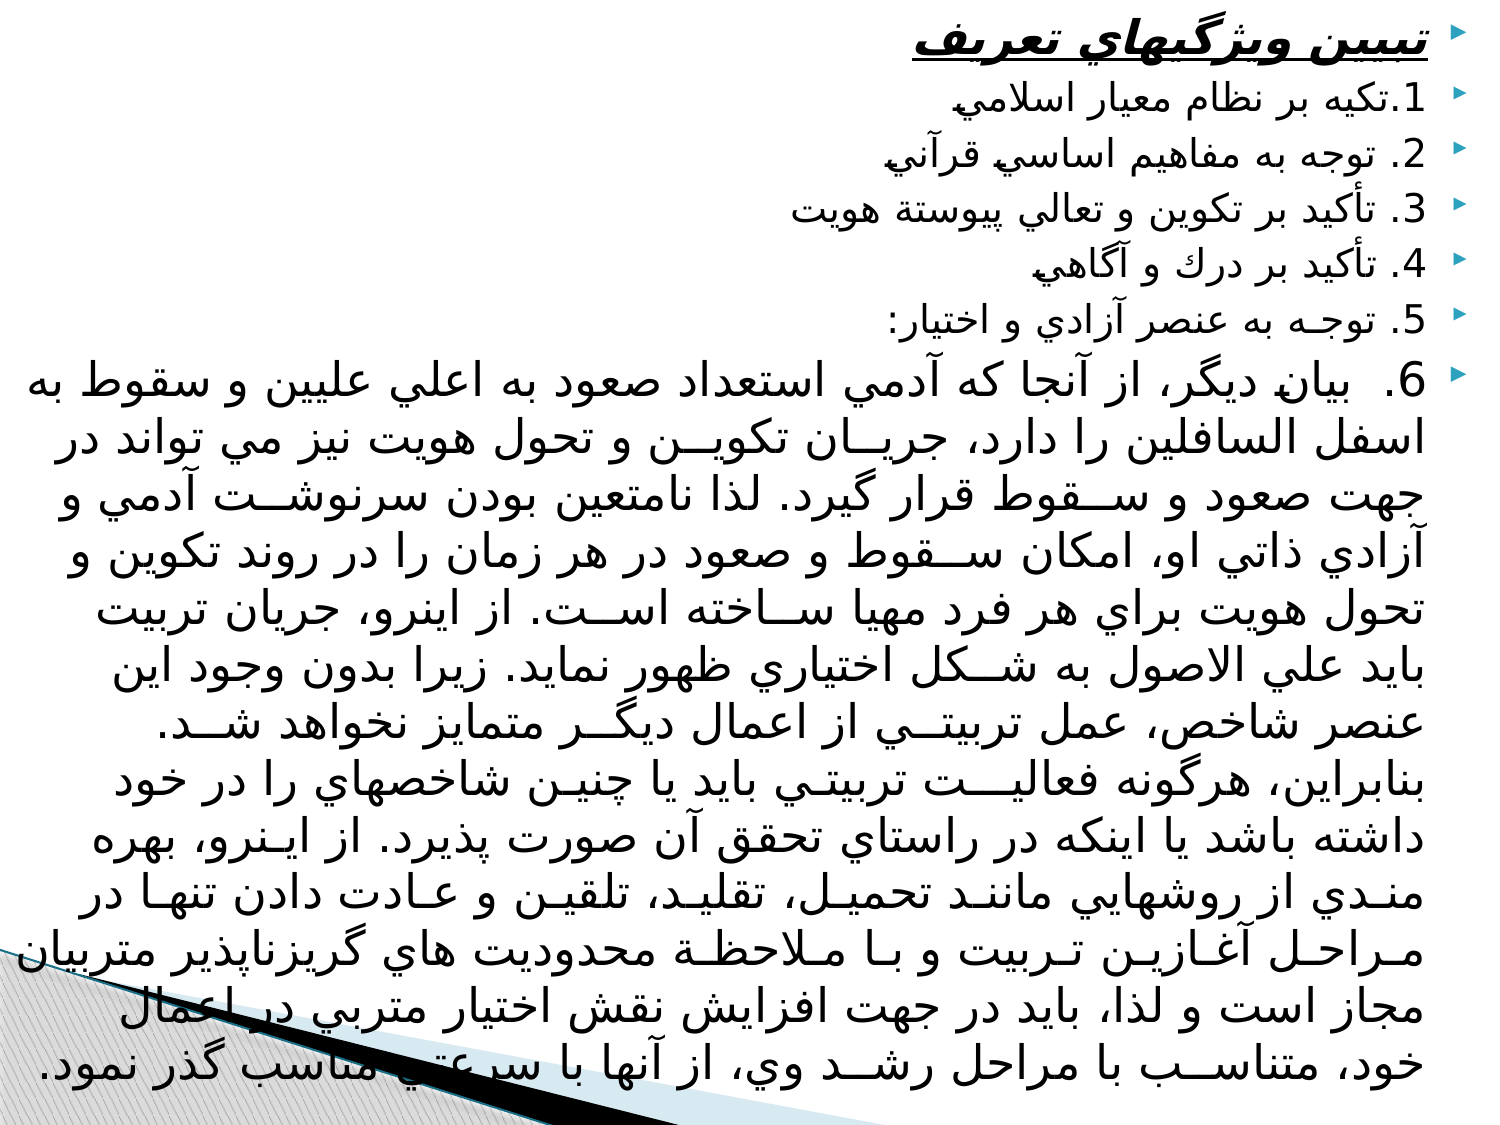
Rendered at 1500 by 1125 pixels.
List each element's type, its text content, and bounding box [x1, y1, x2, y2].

list تبيين ويژگيهاي تعريف 1.تكيه بر نظام معيار اسلامي 2. توجه به مفاهيم اساسي قرآني 3. تأكيد بر تكوين و تعالي پيوستة هويت 4. تأكيد بر درك و آگاهي 5. توجـه به عنصر آزادي و اختيار: 6. بيان ديگر، از آنجا كه آدمي استعداد صعود به اعلي عليين و سقوط به اسفل السافلين را دارد، جريــان تكويــن و تحول هويت نيز مي تواند در جهت صعود و ســقوط قرار گيرد. لذا نامتعين بودن سرنوشــت آدمي و آزادي ذاتي او، امكان ســقوط و صعود در هر زمان را در روند تكوين و تحول هويت براي هر فرد مهيا ســاخته اســت. از اينرو، جريان تربيت بايد علي الاصول به شــكل اختياري ظهور نمايد. زيرا بدون وجود اين عنصر شاخص، عمل تربيتــي از اعمال ديگــر متمايز نخواهد شــد. بنابراين، هرگونه فعاليـــت تربيتـي بايد يا چنيـن شاخصهاي را در خود داشته باشد يا اينكه در راستاي تحقق آن صورت پذيرد. از ايـنرو، بهره منـدي از روشهايي ماننـد تحميـل، تقليـد، تلقيـن و عـادت دادن تنهـا در مـراحـل آغـازيـن تـربيت و بـا مـلاحظـة محدوديت هاي گريزناپذير متربيان مجاز است و لذا، بايد در جهت افزايش نقش اختيار متربي در اعمال خود، متناســب با مراحل رشــد وي، از آنها با سرعتي مناسب گذر نمود. [0, 0, 1500, 1125]
